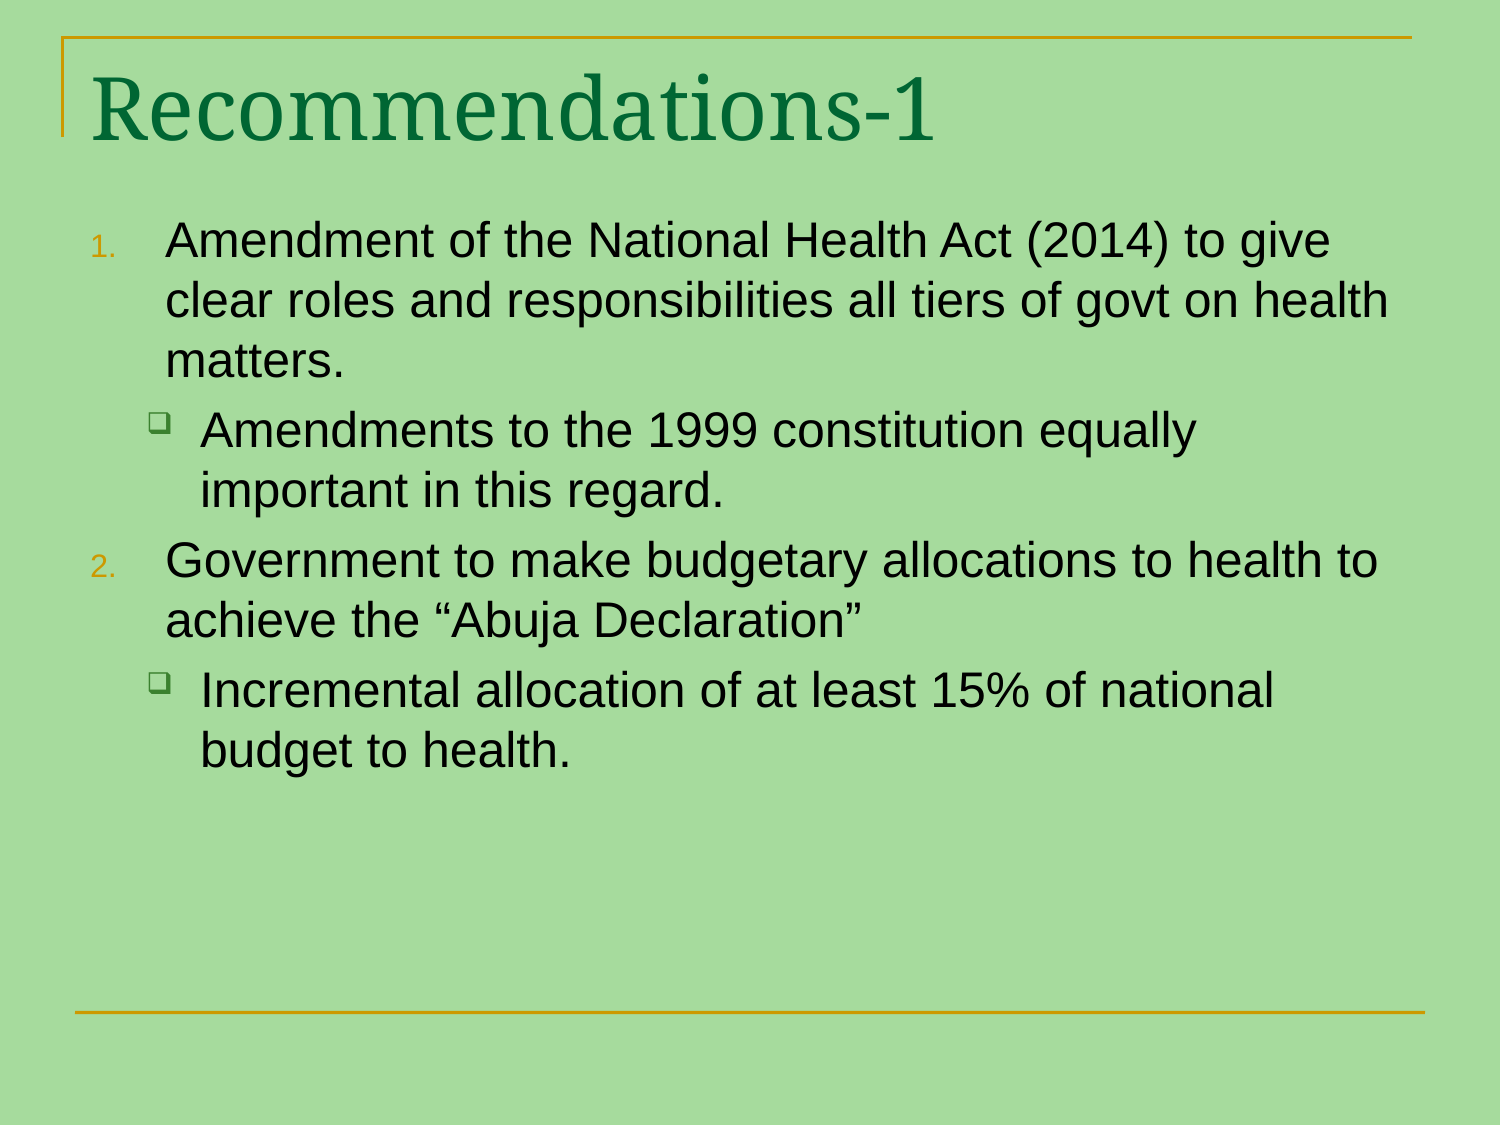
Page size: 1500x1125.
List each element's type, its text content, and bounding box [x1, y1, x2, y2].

list Amendment of the National Health Act (2014) to give clear roles and responsibilities all tiers of govt on health matters. Amendments to the 1999 constitution equally important in this regard. Government to make budgetary allocations to health to achieve the “Abuja Declaration” Incremental allocation of at least 15% of national budget to health. [75, 200, 1425, 944]
title Recommendations-1 [75, 45, 1425, 200]
